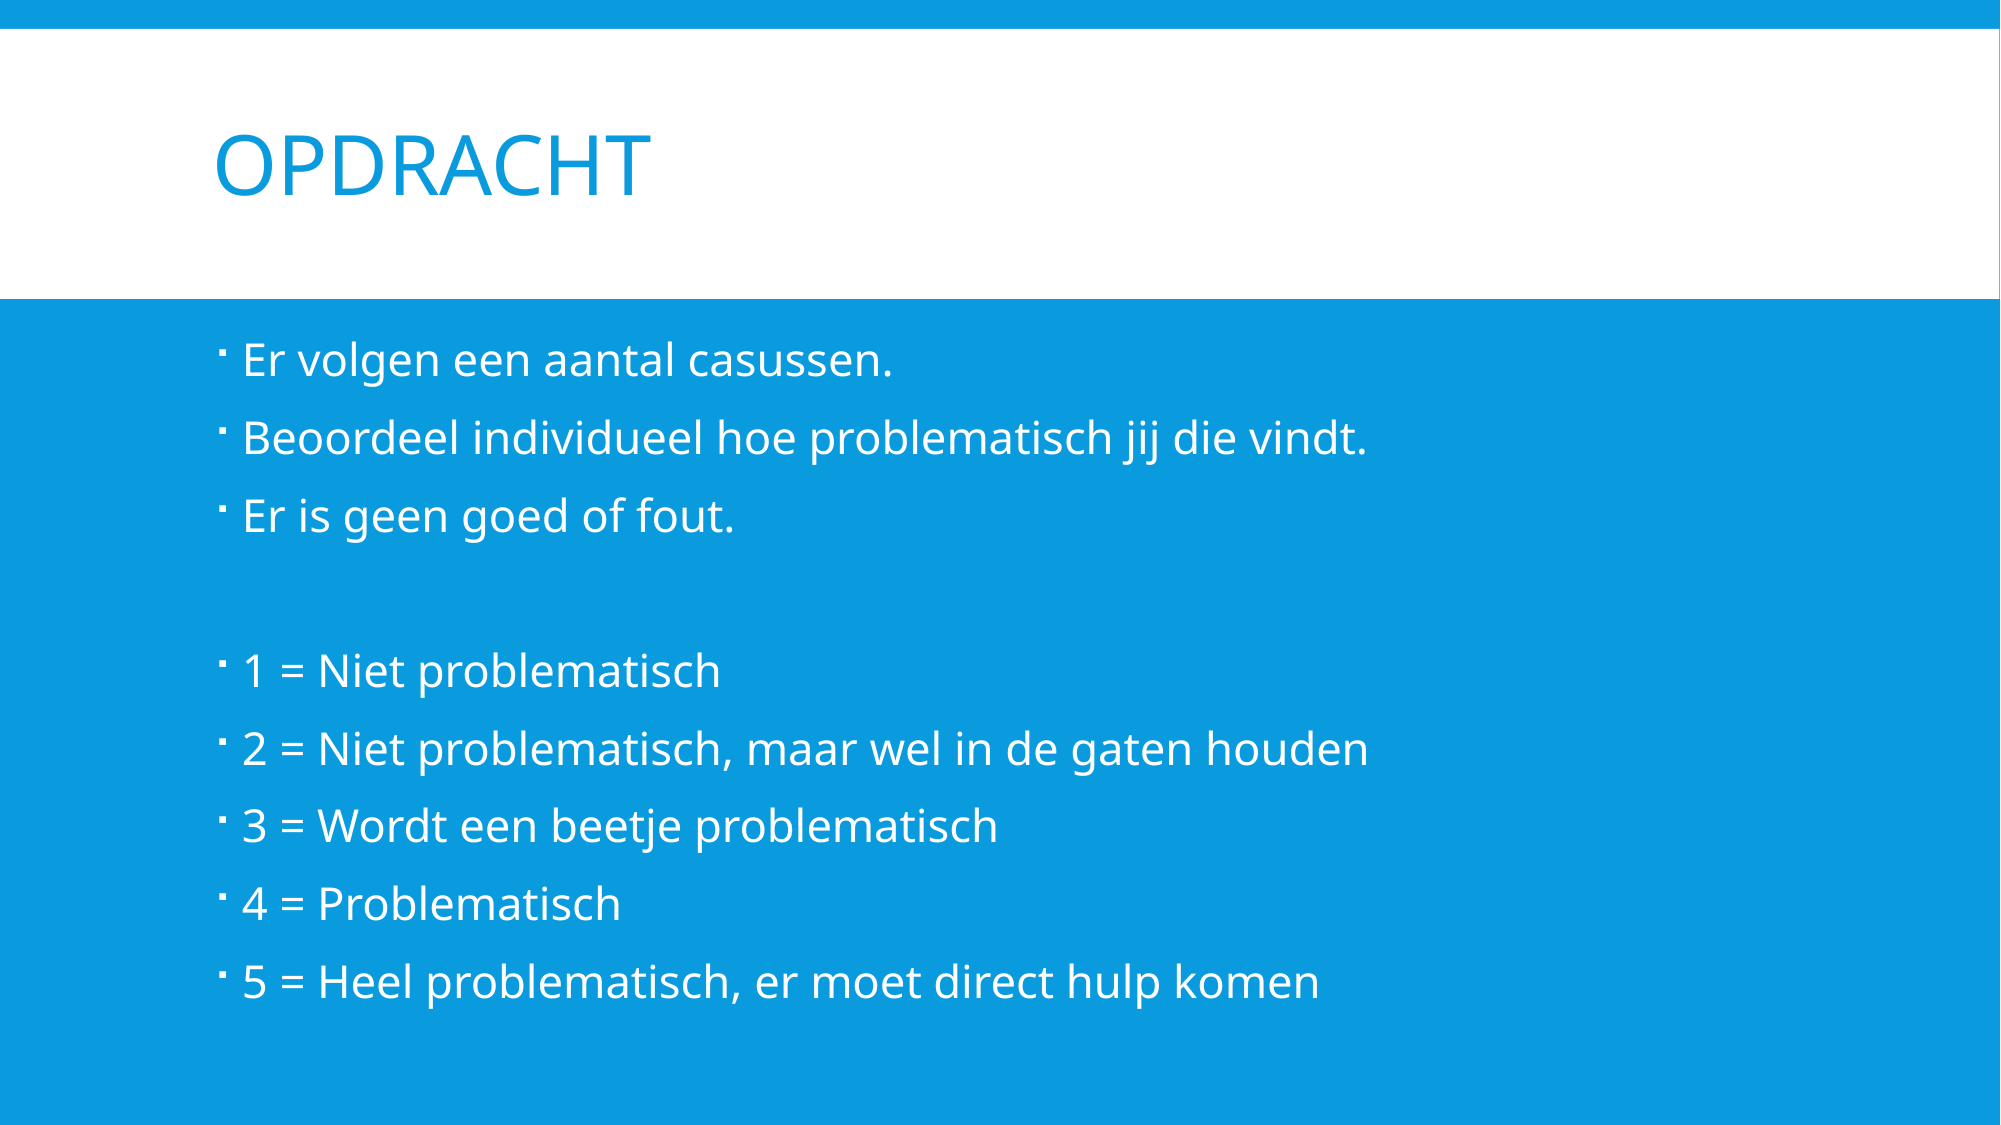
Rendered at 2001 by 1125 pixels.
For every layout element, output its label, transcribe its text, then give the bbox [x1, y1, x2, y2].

list Er volgen een aantal casussen. Beoordeel individueel hoe problematisch jij die vindt. Er is geen goed of fout. 1 = Niet problematisch 2 = Niet problematisch, maar wel in de gaten houden 3 = Wordt een beetje problematisch 4 = Problematisch 5 = Heel problematisch, er moet direct hulp komen [197, 329, 1803, 1020]
title Opdracht [197, 46, 1803, 295]
